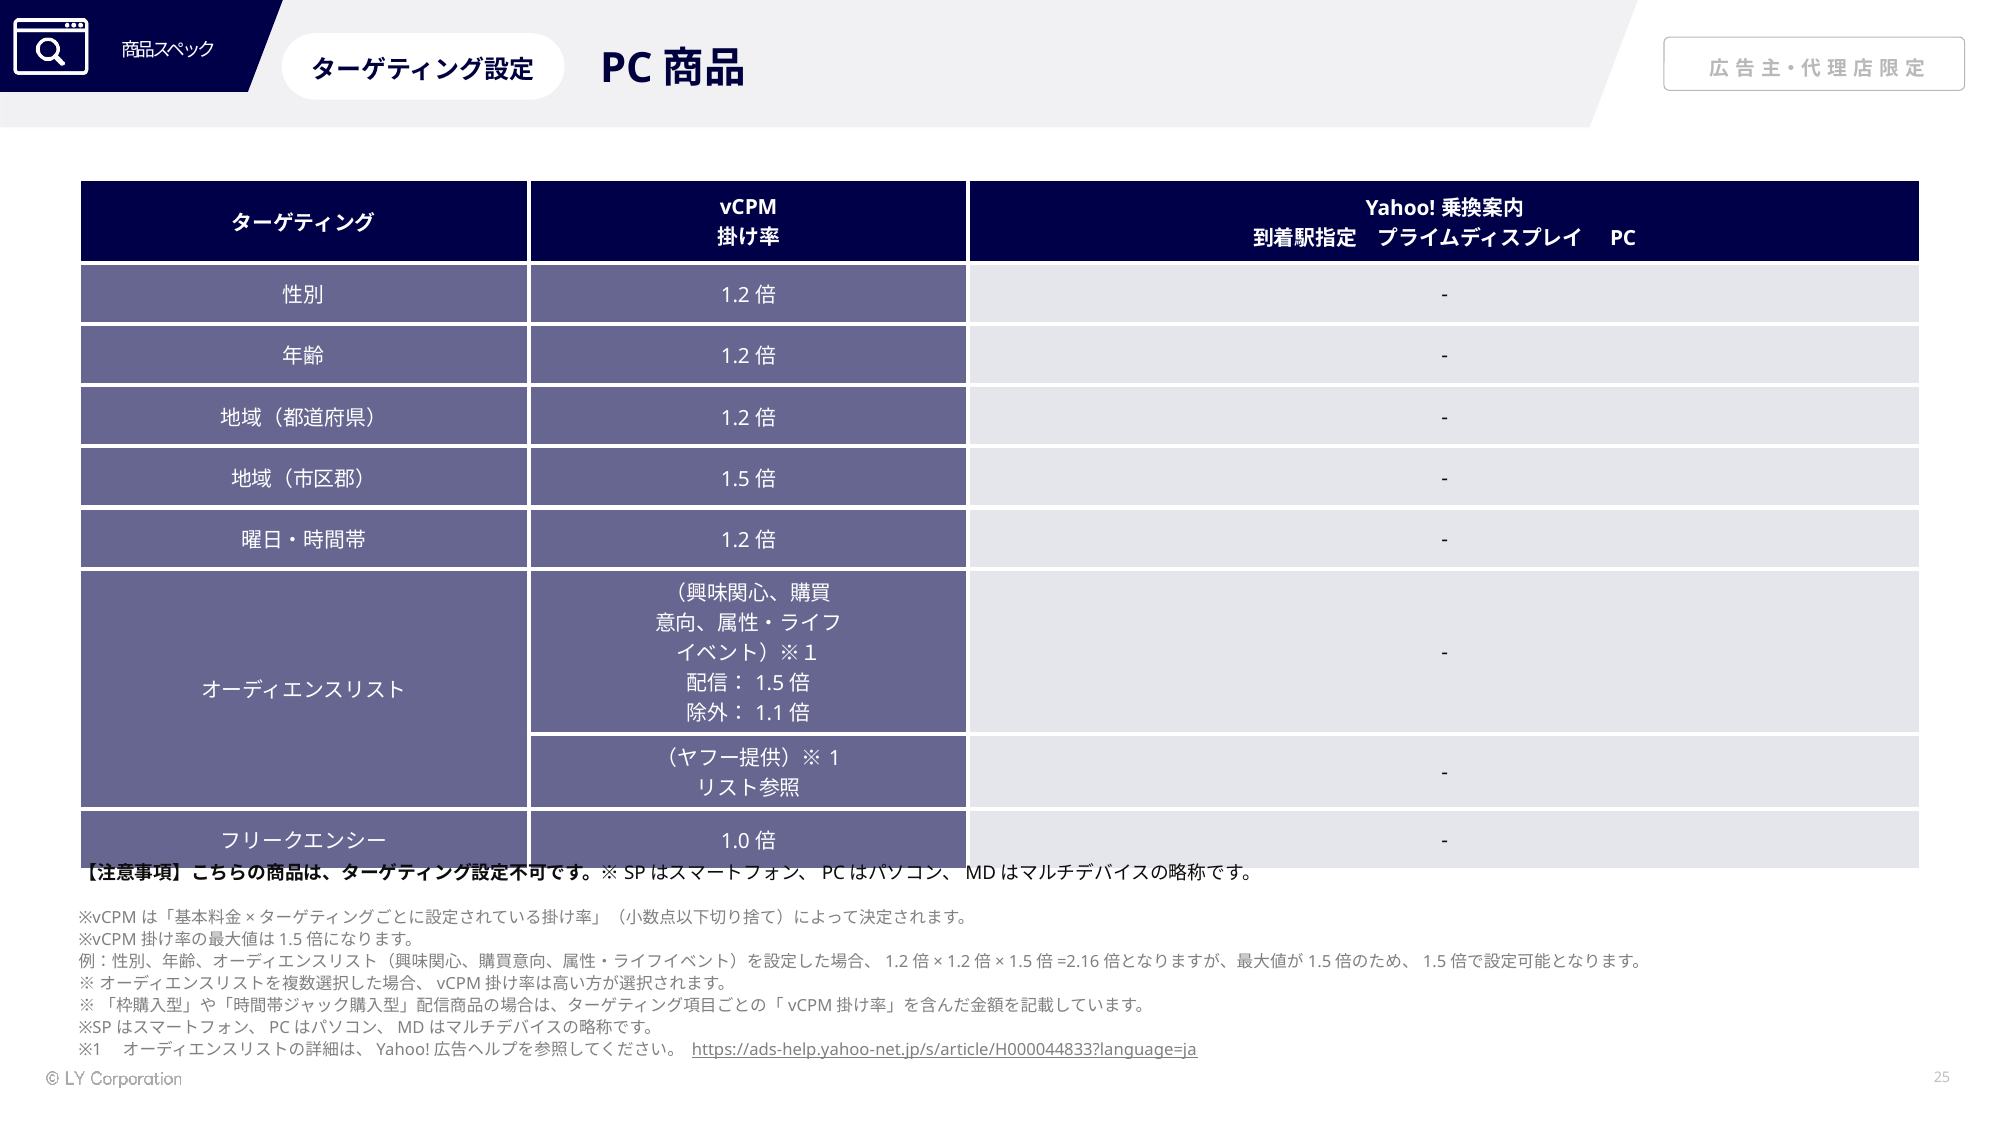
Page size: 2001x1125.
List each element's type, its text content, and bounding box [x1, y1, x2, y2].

table_cell （興味関心、購買 意向、属性・ライフ イベント）※１ 配信：1.5倍 除外：1.1倍 [531, 571, 966, 732]
table_cell フリークエンシー [81, 811, 527, 858]
table_cell - [970, 326, 1919, 383]
table_cell （ヤフー提供）※1 リスト参照 [531, 736, 966, 807]
table_cell - [970, 571, 1919, 732]
table_cell 1.2倍 [531, 387, 966, 444]
table_cell - [970, 265, 1919, 322]
table_cell 地域（都道府県） [81, 387, 527, 444]
table_cell - [970, 510, 1919, 567]
table_cell - [970, 811, 1919, 868]
table_cell 年齢 [81, 326, 527, 383]
picture [46, 1071, 181, 1088]
text_box 【注意事項】こちらの商品は、ターゲティング設定不可です。※SPはスマートフォン、PCはパソコン、MDはマルチデバイスの略称です。 ※vCPMは「基本料金×ターゲティングごとに設定されている掛け率」（小数点以下切り捨て）によって決定されます。 ※vCPM掛け率の最大値は1.5倍になります。 例：性別、年齢、オーディエンスリスト（興味関心、購買意向、属性・ライフイベント）を設定した場合、1.2倍× 1.2倍× 1.5倍=2.16倍となりますが、最大値が1.5倍のため、1.5倍で設定可能となります。 ※オーディエンスリストを複数選択した場合、vCPM掛け率は高い方が選択されます。 ※「枠購入型」や「時間帯ジャック購入型」配信商品の場合は、ターゲティング項目ごとの「vCPM掛け率」を含んだ金額を記載しています。 ※SPはスマートフォン、PCはパソコン、MDはマルチデバイスの略称です。 ※1 オーディエンスリストの詳細は、Yahoo!広告ヘルプを参照してください。 https://ads-help.yahoo-net.jp/s/article/H000044833?language=ja [78, 858, 1916, 1084]
table_cell - [970, 387, 1919, 444]
table_cell 地域（市区郡） [81, 448, 527, 505]
table_cell 1.2倍 [531, 510, 966, 567]
list PC商品 [599, 41, 1481, 97]
table_header vCPM 掛け率 [531, 181, 966, 261]
table_cell 1.5倍 [531, 448, 966, 505]
picture [9, 5, 92, 87]
table_cell 1.2倍 [531, 326, 966, 383]
table_cell - [970, 736, 1919, 807]
table_cell 性別 [81, 265, 527, 322]
table_cell 曜日・時間帯 [81, 510, 527, 567]
table_cell - [970, 448, 1919, 505]
table_header Yahoo!乗換案内 到着駅指定 プライムディスプレイ PC [970, 181, 1919, 261]
table_cell 1.2倍 [531, 265, 966, 322]
table_header ターゲティング [81, 181, 527, 261]
text_box ターゲティング設定 [280, 32, 566, 101]
list 商品スペック [97, 13, 240, 81]
table_cell 1.0倍 [531, 811, 966, 858]
table_cell オーディエンスリスト [81, 571, 527, 807]
